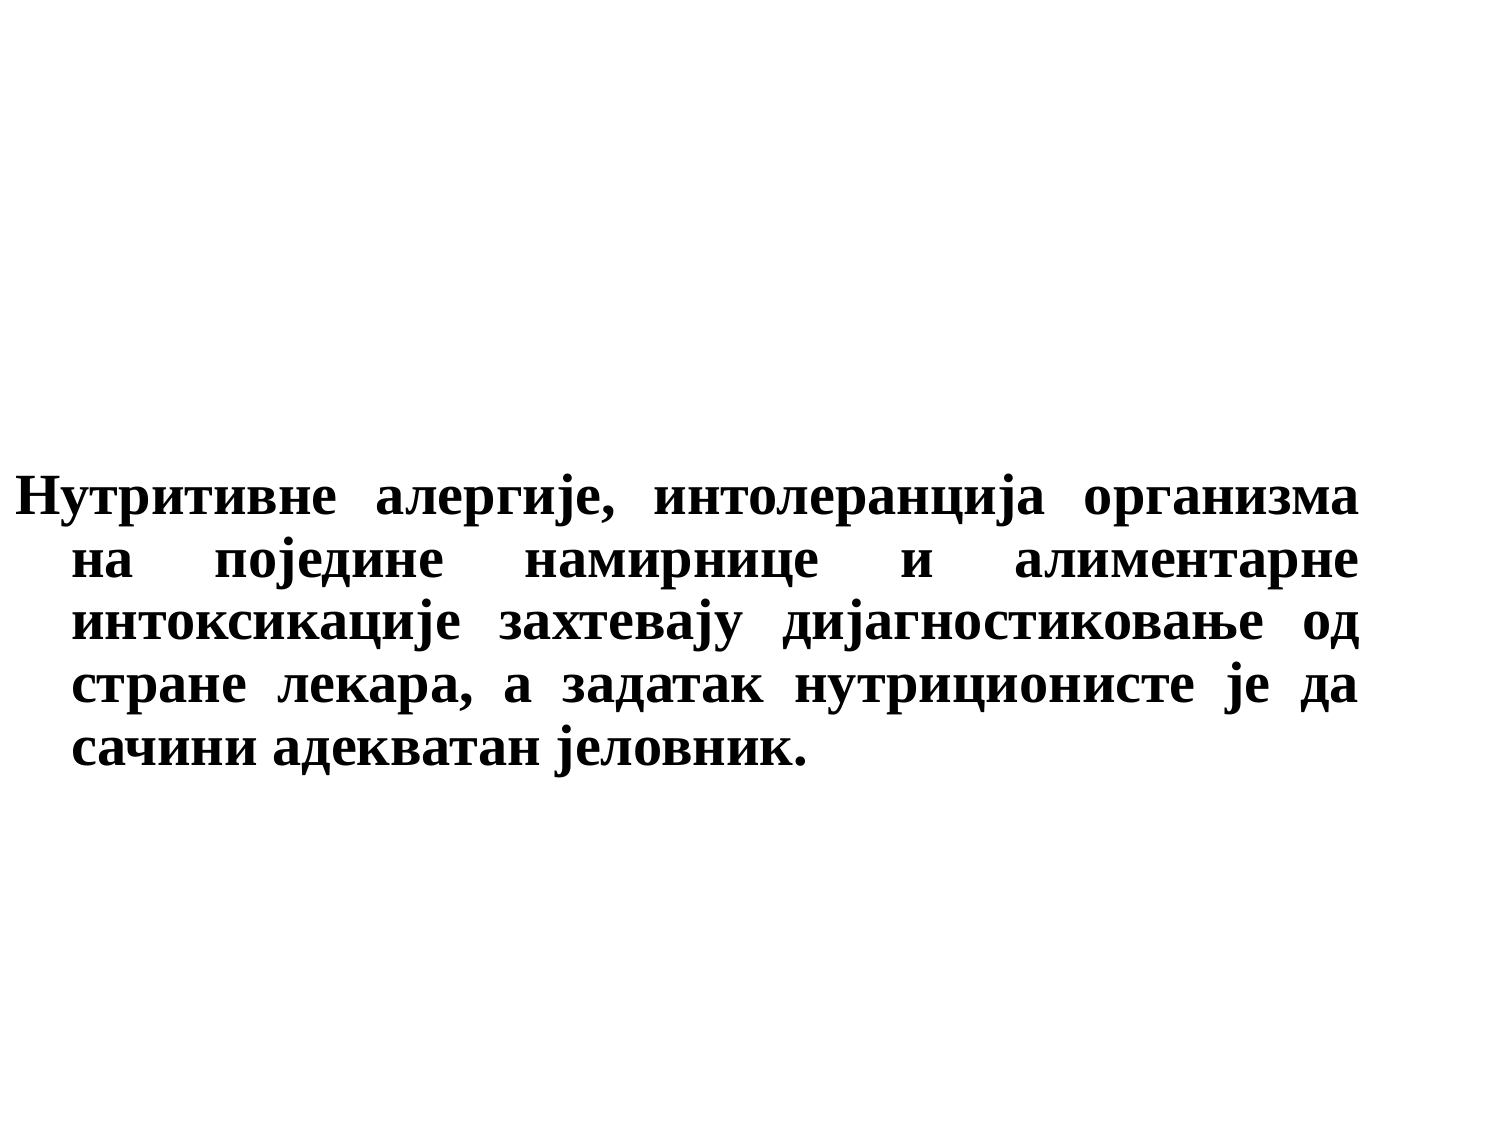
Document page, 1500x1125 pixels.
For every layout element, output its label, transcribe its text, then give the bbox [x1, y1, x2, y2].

list Нутритивне алергије, интолеранција организма на поједине намирнице и алиментарне интоксикације захтевају дијагностиковање од стране лекара, а задатак нутриционисте је да сачини адекватан јеловник. [0, 456, 1375, 819]
